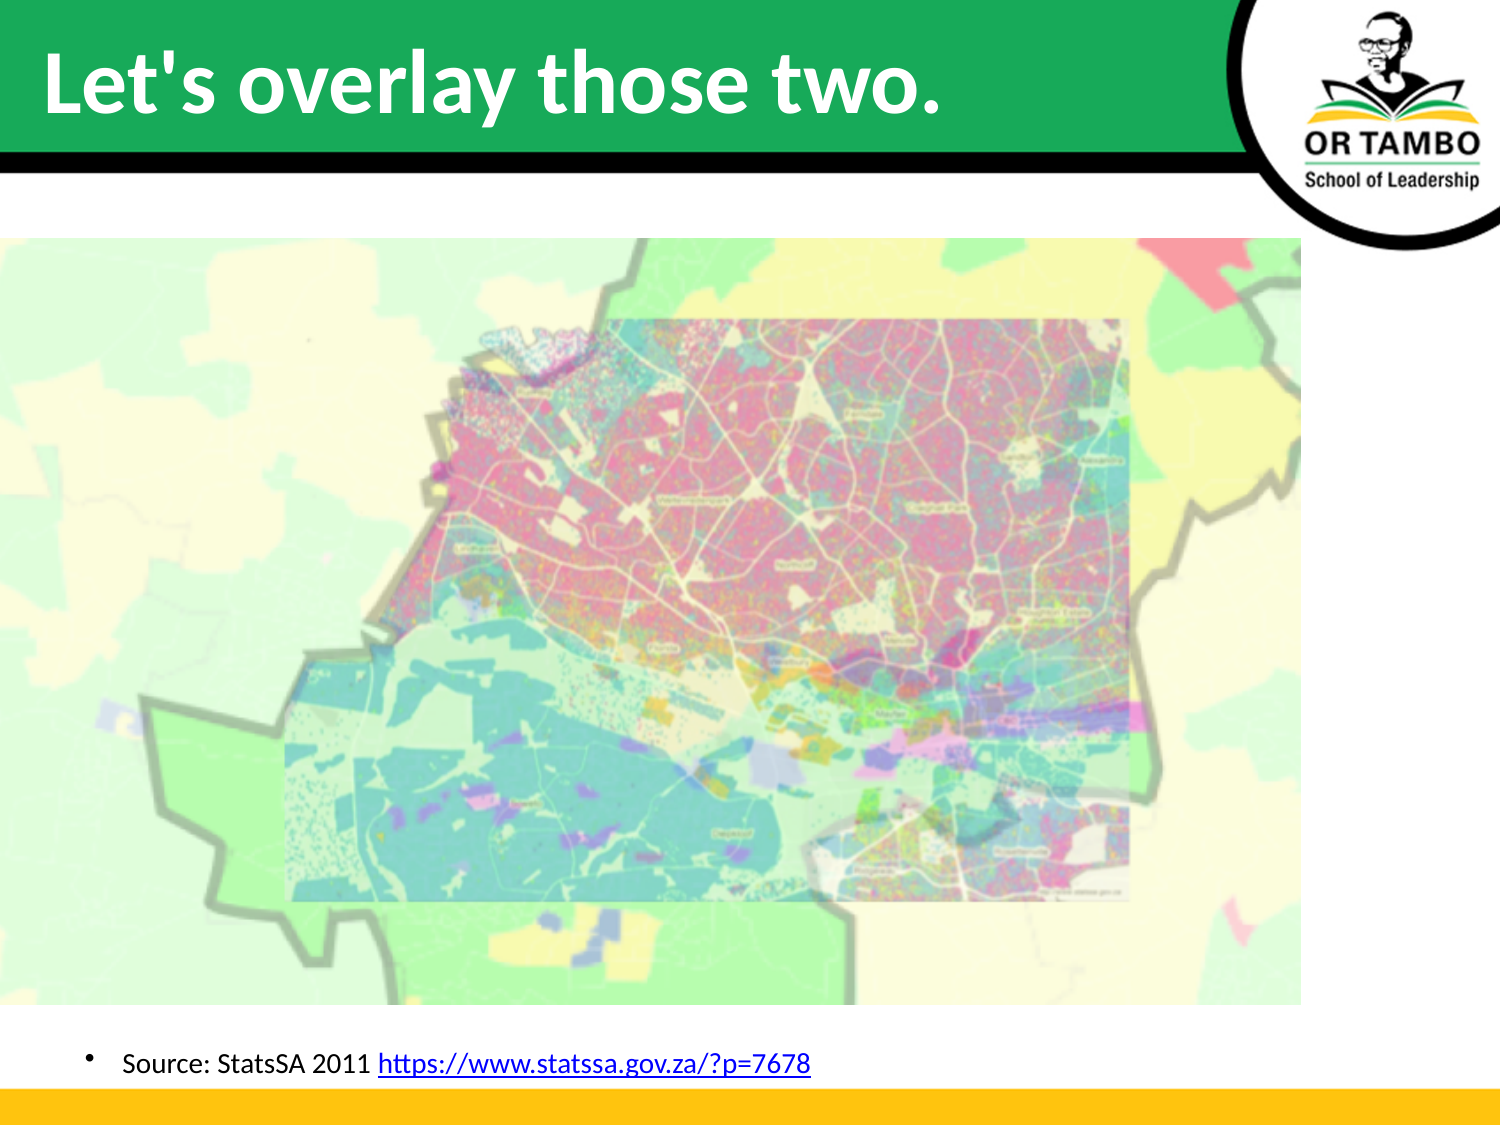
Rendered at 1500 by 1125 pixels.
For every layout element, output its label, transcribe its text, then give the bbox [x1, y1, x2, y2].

text_box Source: StatsSA 2011 https://www.statssa.gov.za/?p=7678 [77, 1037, 819, 1087]
title Let's overlay those two. [35, 0, 1387, 154]
picture [0, 0, 1500, 1125]
